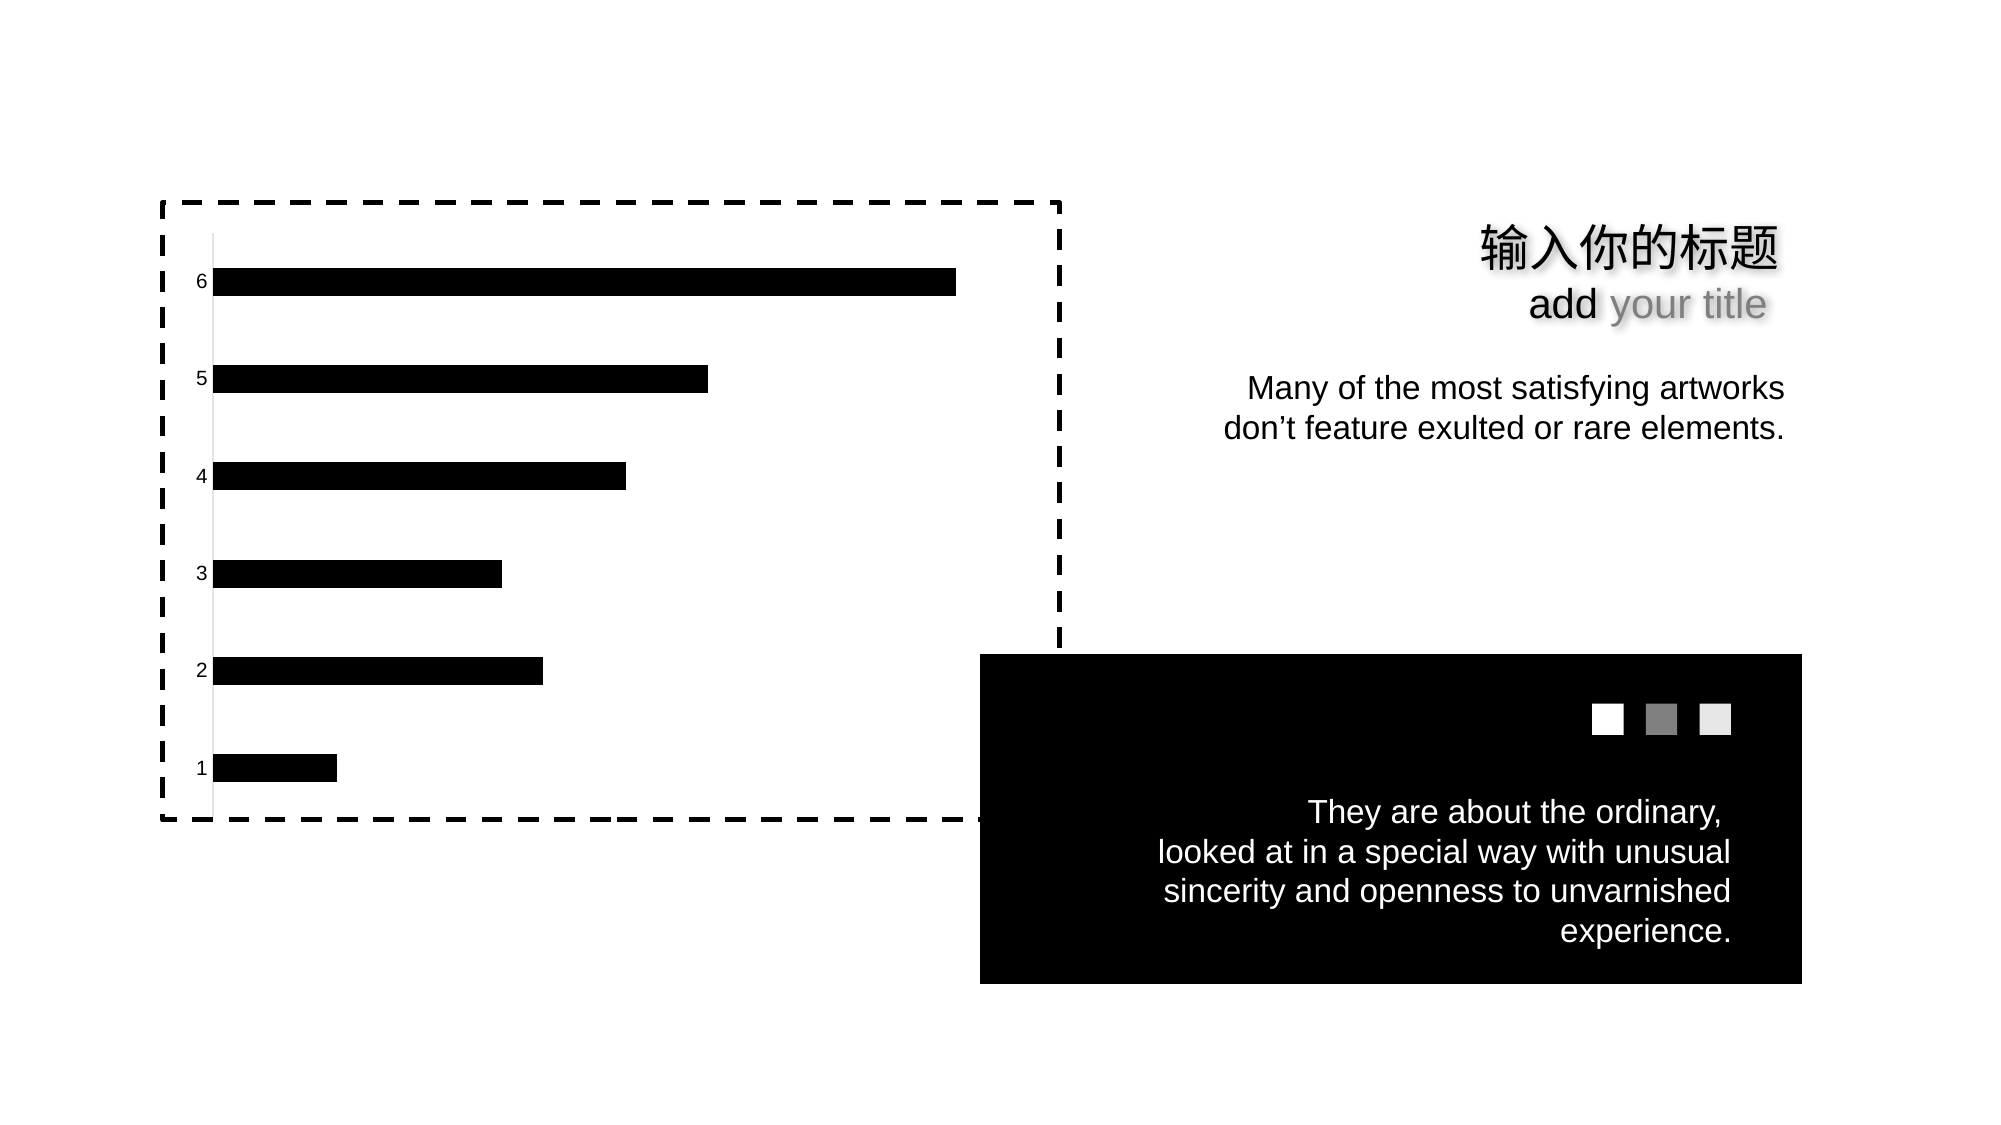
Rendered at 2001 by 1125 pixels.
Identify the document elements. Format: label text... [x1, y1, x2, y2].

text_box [1592, 703, 1731, 735]
text_box [980, 654, 1802, 984]
text_box They are about the ordinary, looked at in a special way with unusual sincerity and openness to unvarnished experience. [1015, 782, 1748, 957]
chart [159, 199, 1062, 823]
text_box 输入你的标题 add your title [1406, 208, 1794, 334]
text_box Many of the most satisfying artworks don’t feature exulted or rare elements. [1193, 358, 1801, 454]
